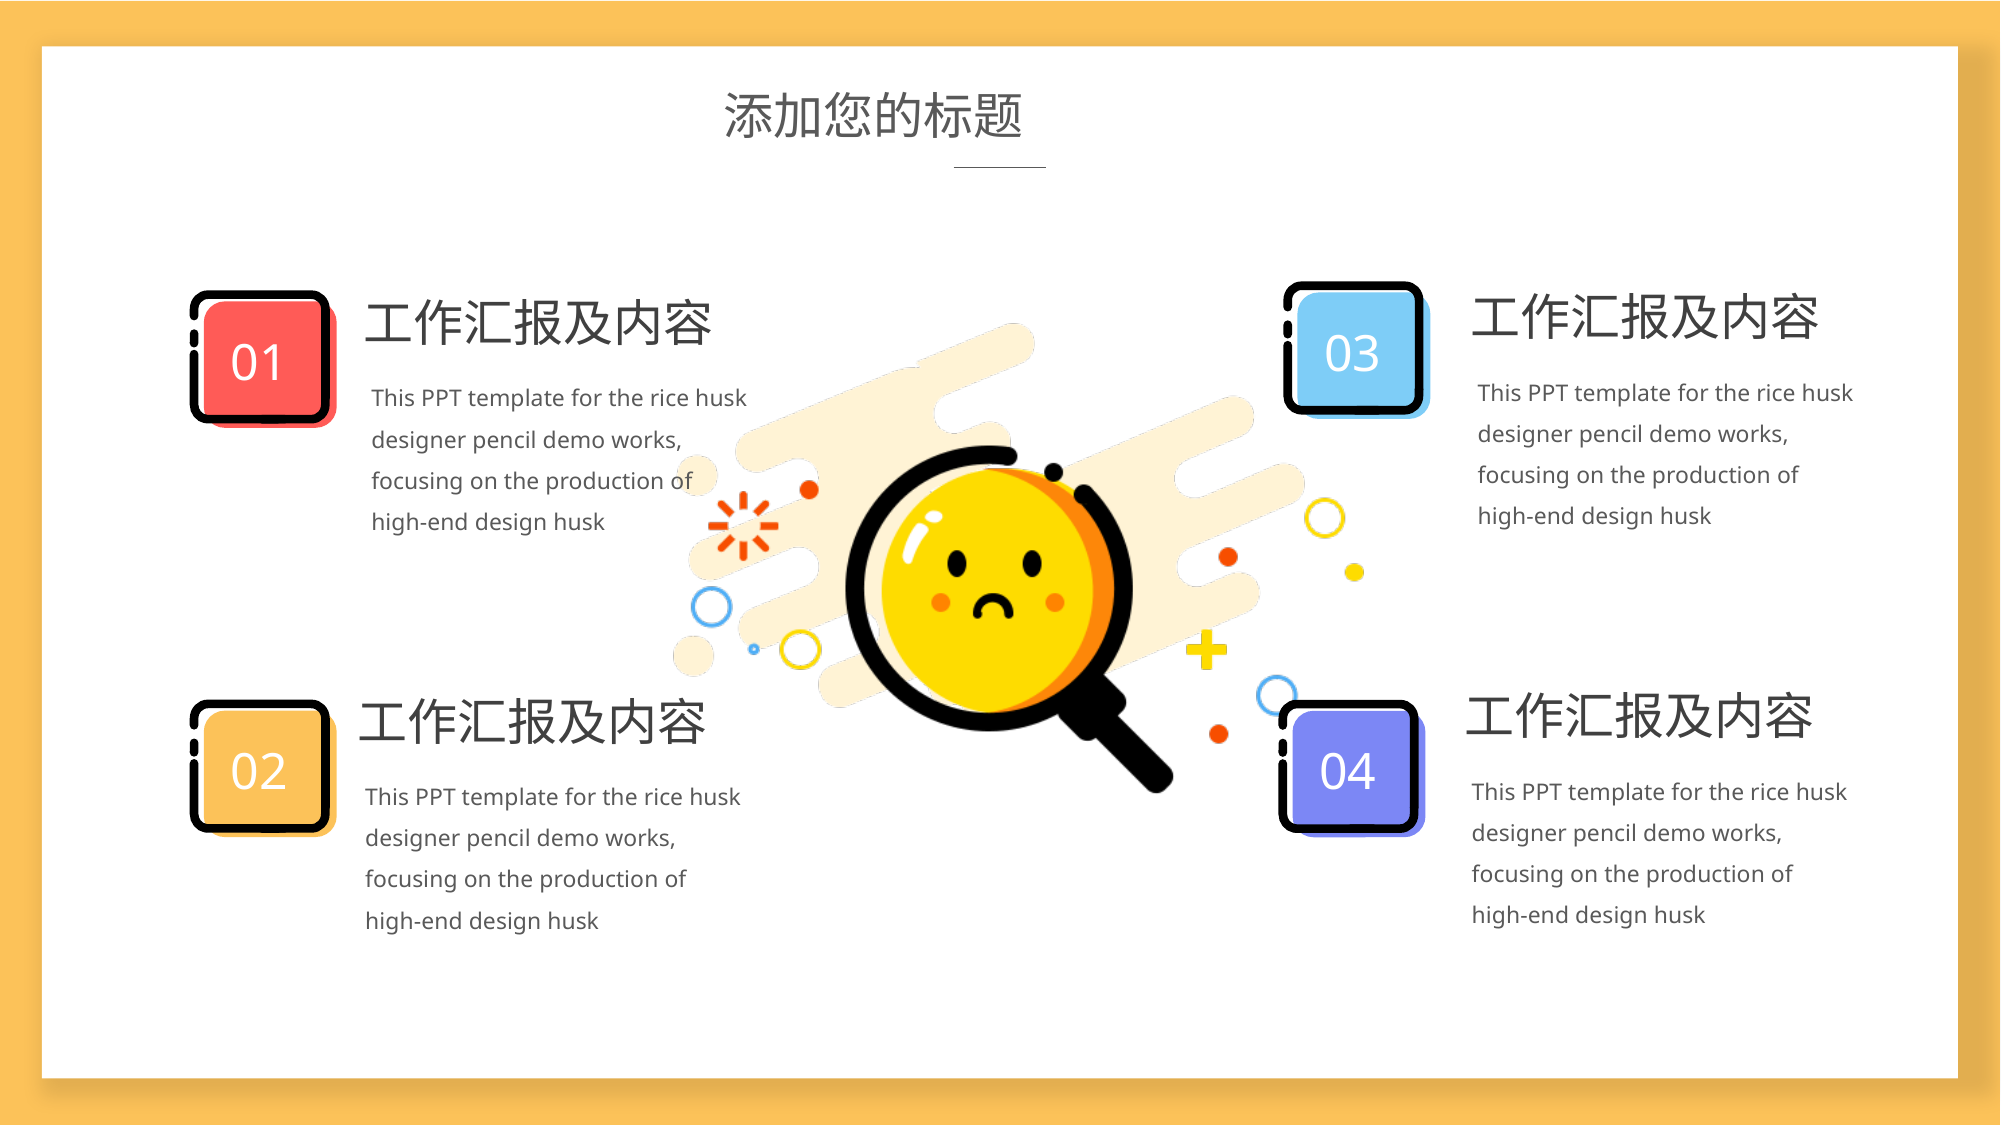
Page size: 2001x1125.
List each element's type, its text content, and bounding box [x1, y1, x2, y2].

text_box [194, 294, 337, 428]
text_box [194, 703, 337, 838]
text_box 工作汇报及内容 [1701, 278, 1862, 354]
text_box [1287, 285, 1431, 419]
text_box This PPT template for the rice husk designer pencil demo works, focusing on the production of high-end design husk [1701, 755, 1863, 936]
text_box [1282, 704, 1426, 838]
text_box This PPT template for the rice husk designer pencil demo works, focusing on the production of high-end design husk [1701, 357, 1869, 537]
picture [326, 0, 1701, 1125]
text_box 工作汇报及内容 [1701, 677, 1856, 752]
